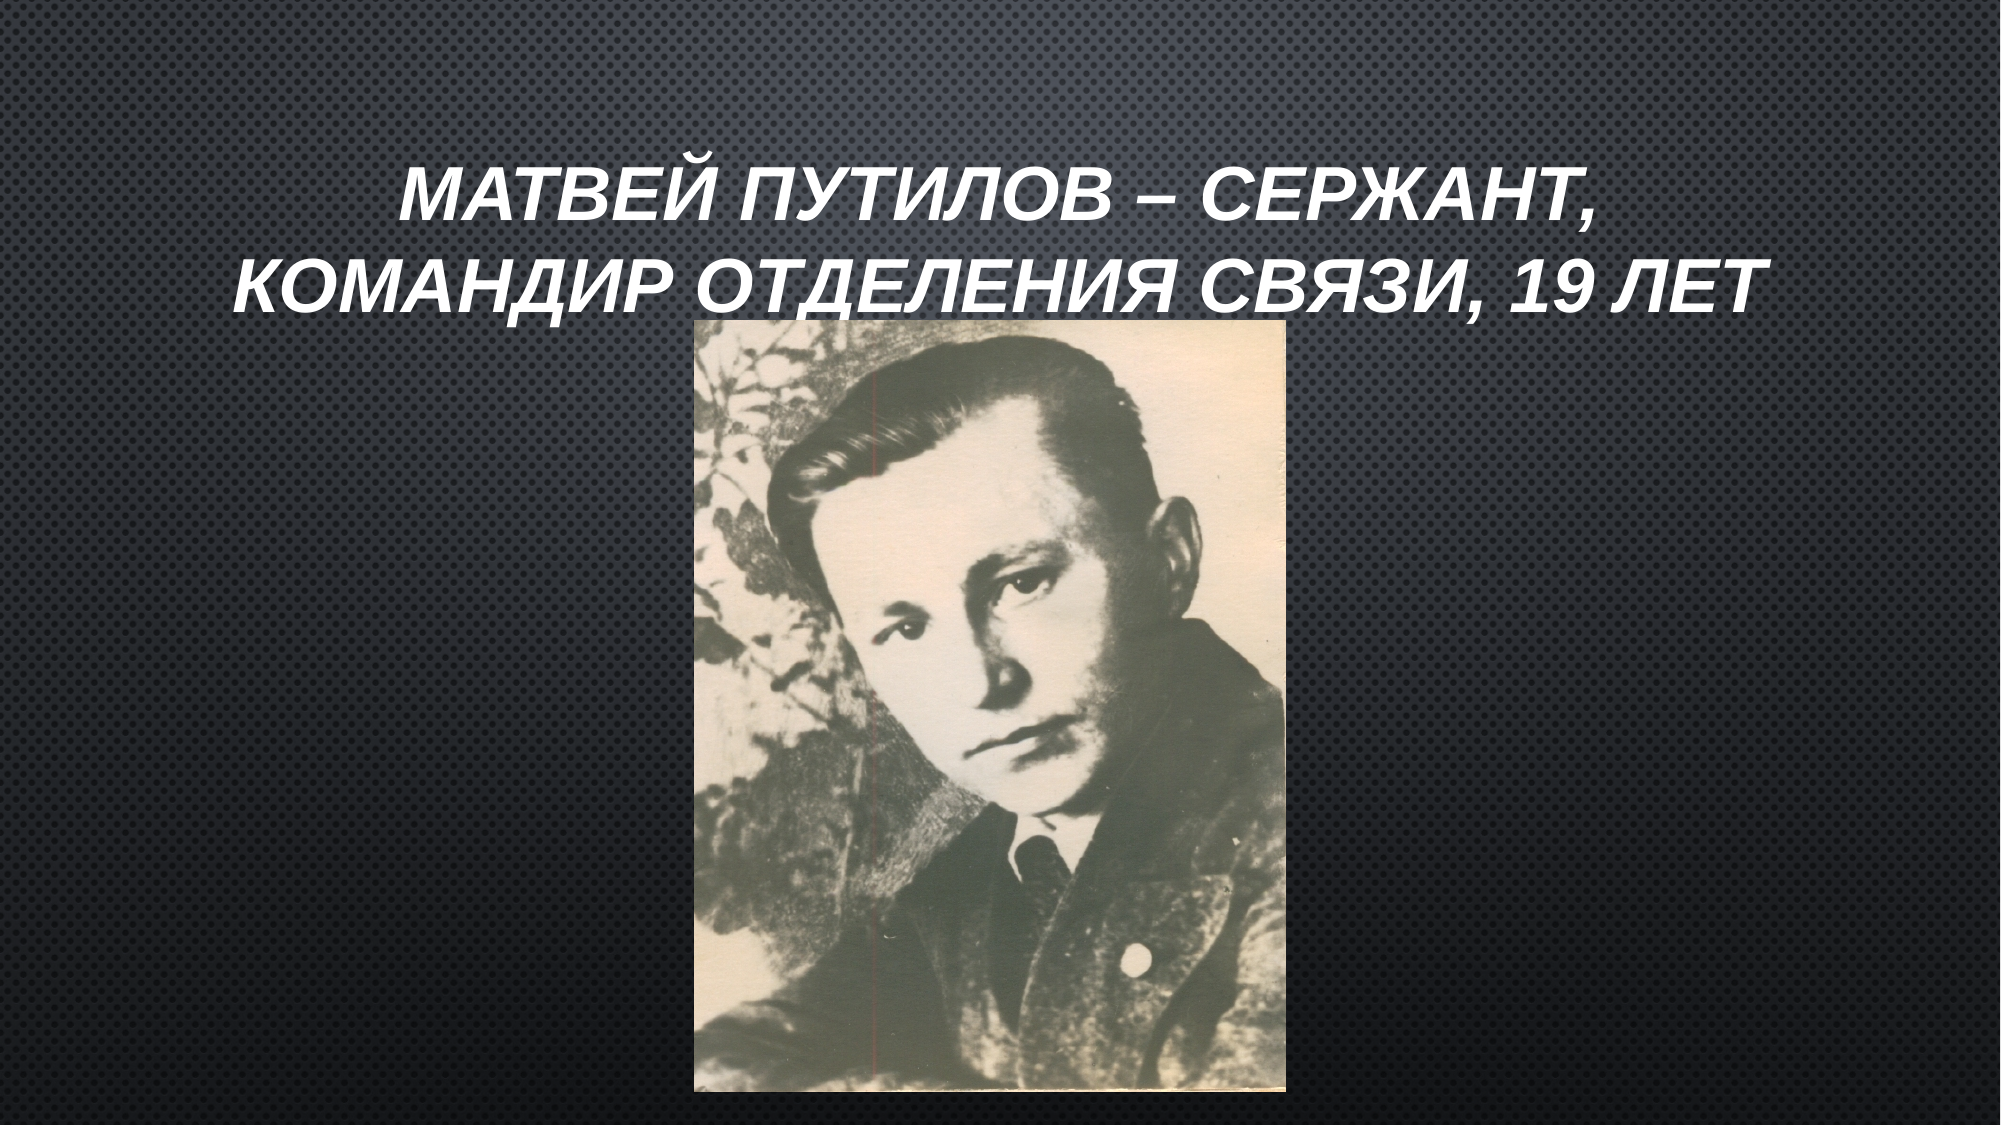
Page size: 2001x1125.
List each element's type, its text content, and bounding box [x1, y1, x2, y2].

picture [694, 320, 1286, 1092]
title Матвей Путилов – сержант, командир отделения связи, 19 лет [187, 99, 1813, 413]
